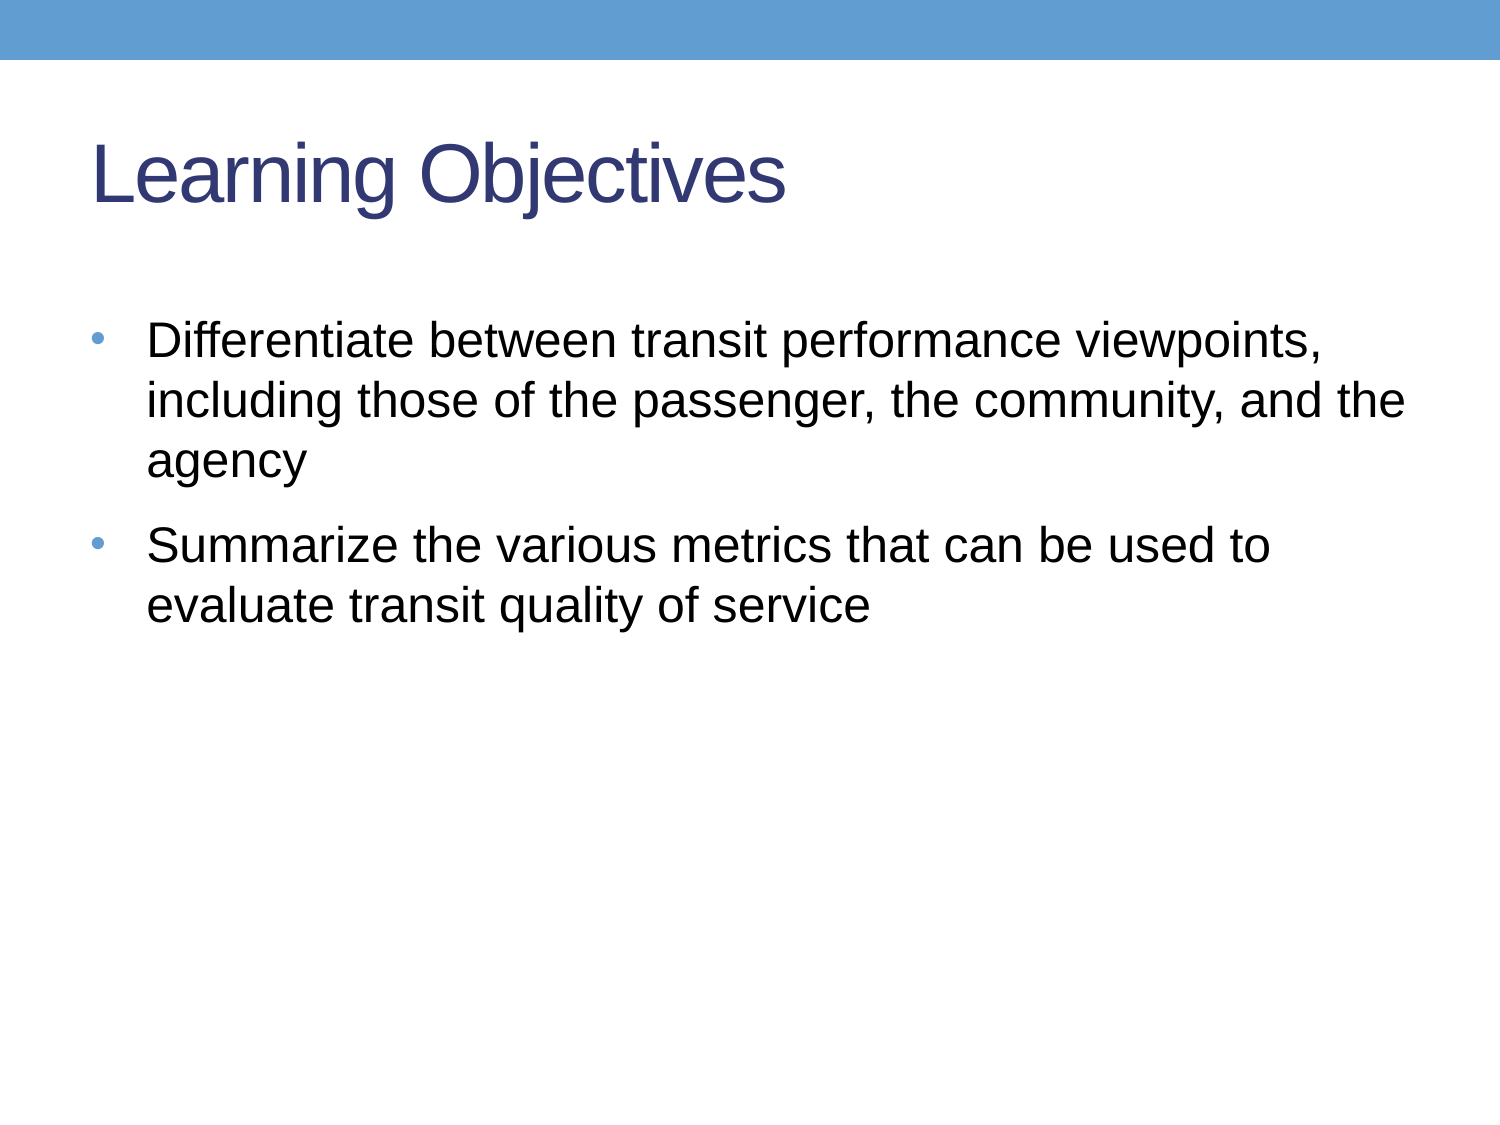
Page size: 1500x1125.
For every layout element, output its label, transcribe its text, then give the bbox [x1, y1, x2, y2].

list Differentiate between transit performance viewpoints, including those of the passenger, the community, and the agency Summarize the various metrics that can be used to evaluate transit quality of service [75, 299, 1425, 1063]
title Learning Objectives [75, 87, 1425, 250]
